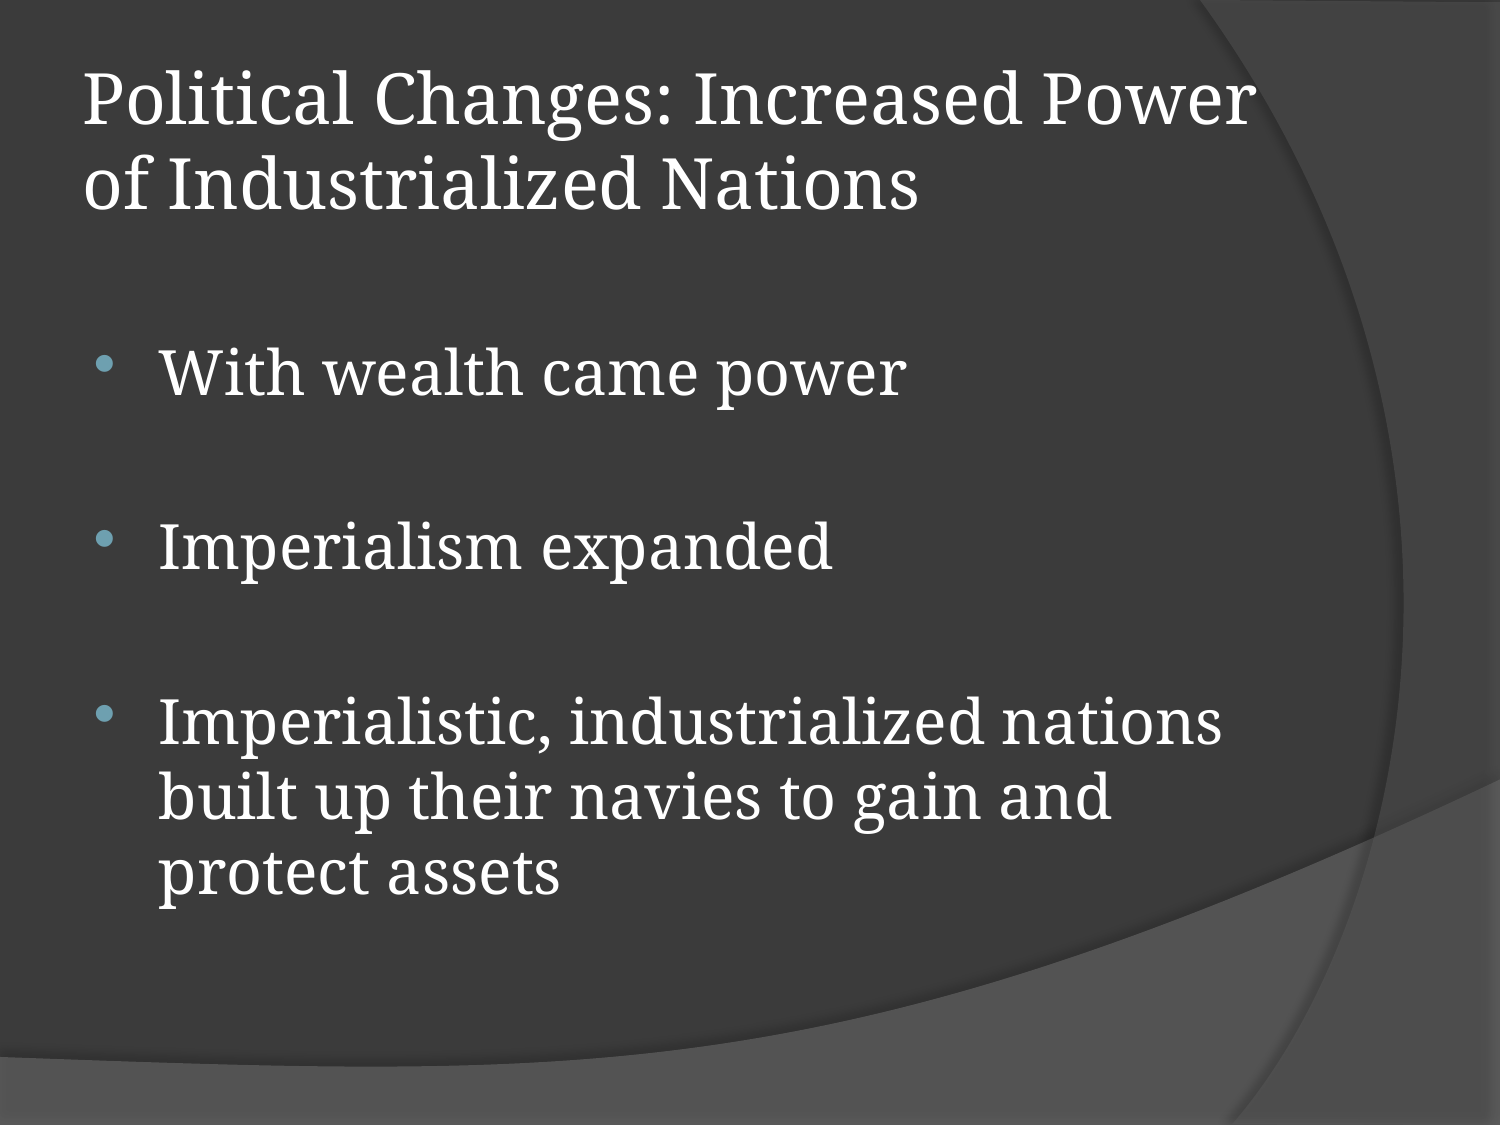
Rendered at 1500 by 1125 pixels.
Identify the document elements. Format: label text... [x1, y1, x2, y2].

list With wealth came power Imperialism expanded Imperialistic, industrialized nations built up their navies to gain and protect assets [75, 324, 1300, 1068]
title Political Changes: Increased Power of Industrialized Nations [75, 45, 1300, 233]
